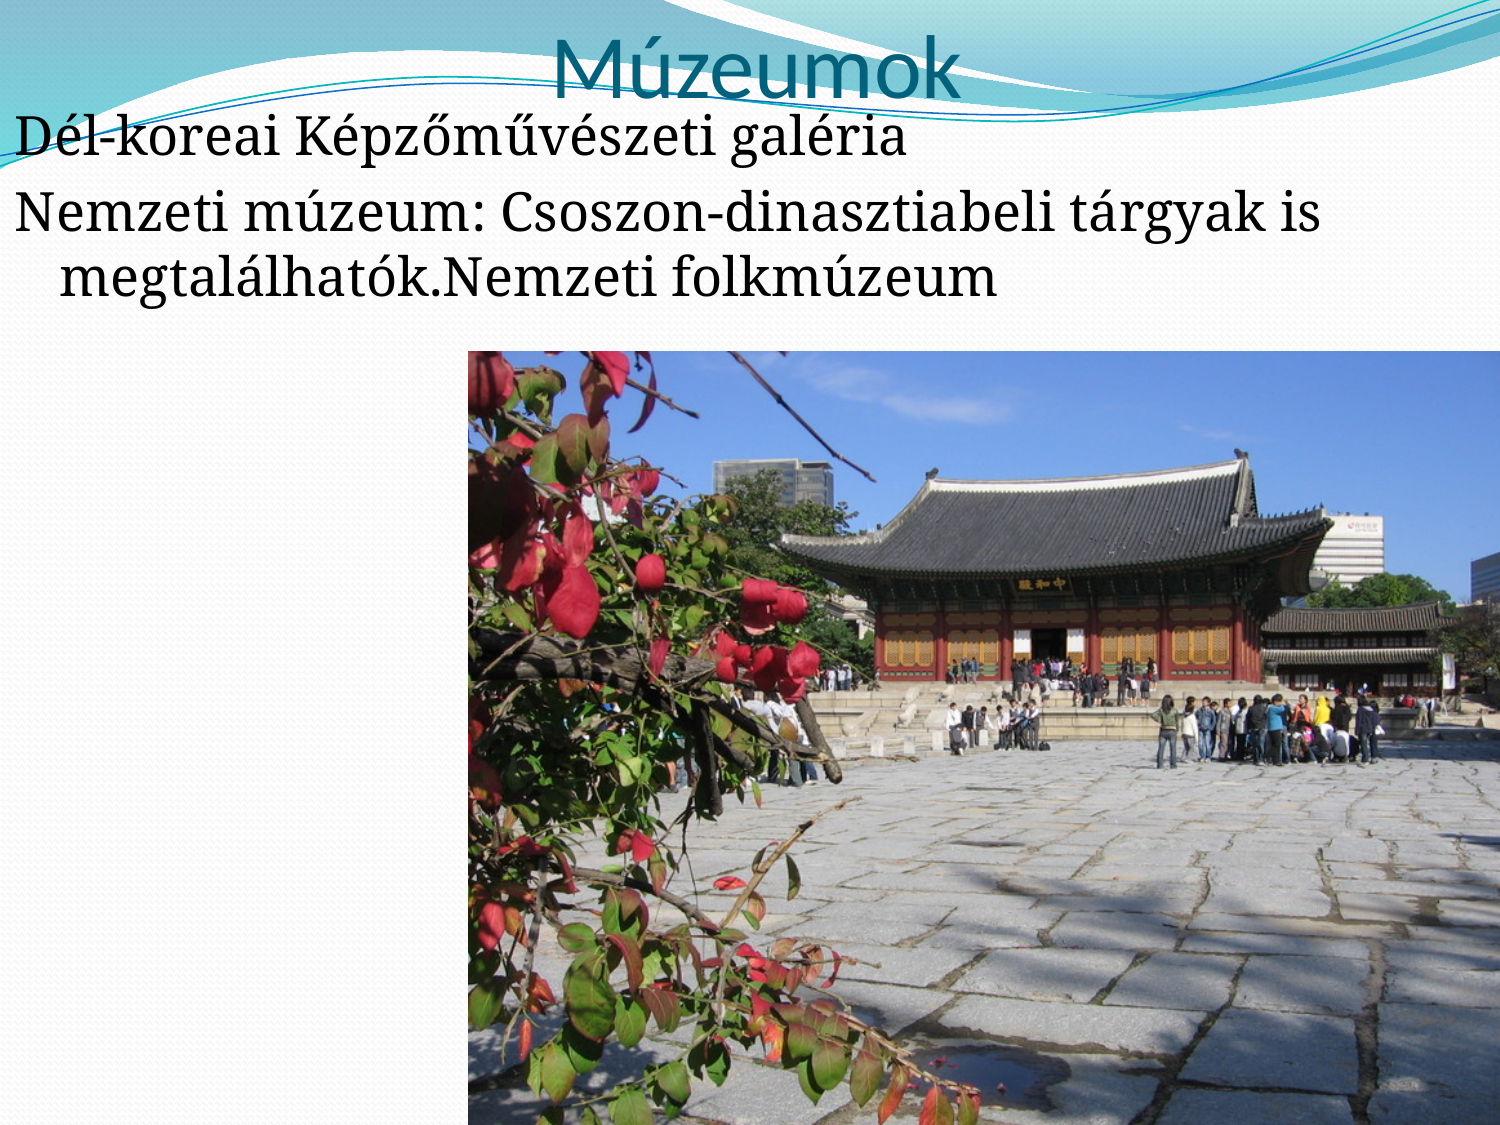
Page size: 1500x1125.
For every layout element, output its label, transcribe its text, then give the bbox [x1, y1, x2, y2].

list Dél-koreai Képzőművészeti galéria Nemzeti múzeum: Csoszon-dinasztiabeli tárgyak is megtalálhatók.Nemzeti folkmúzeum [0, 93, 1350, 744]
title Múzeumok [82, 0, 1432, 118]
picture [468, 351, 1500, 1125]
